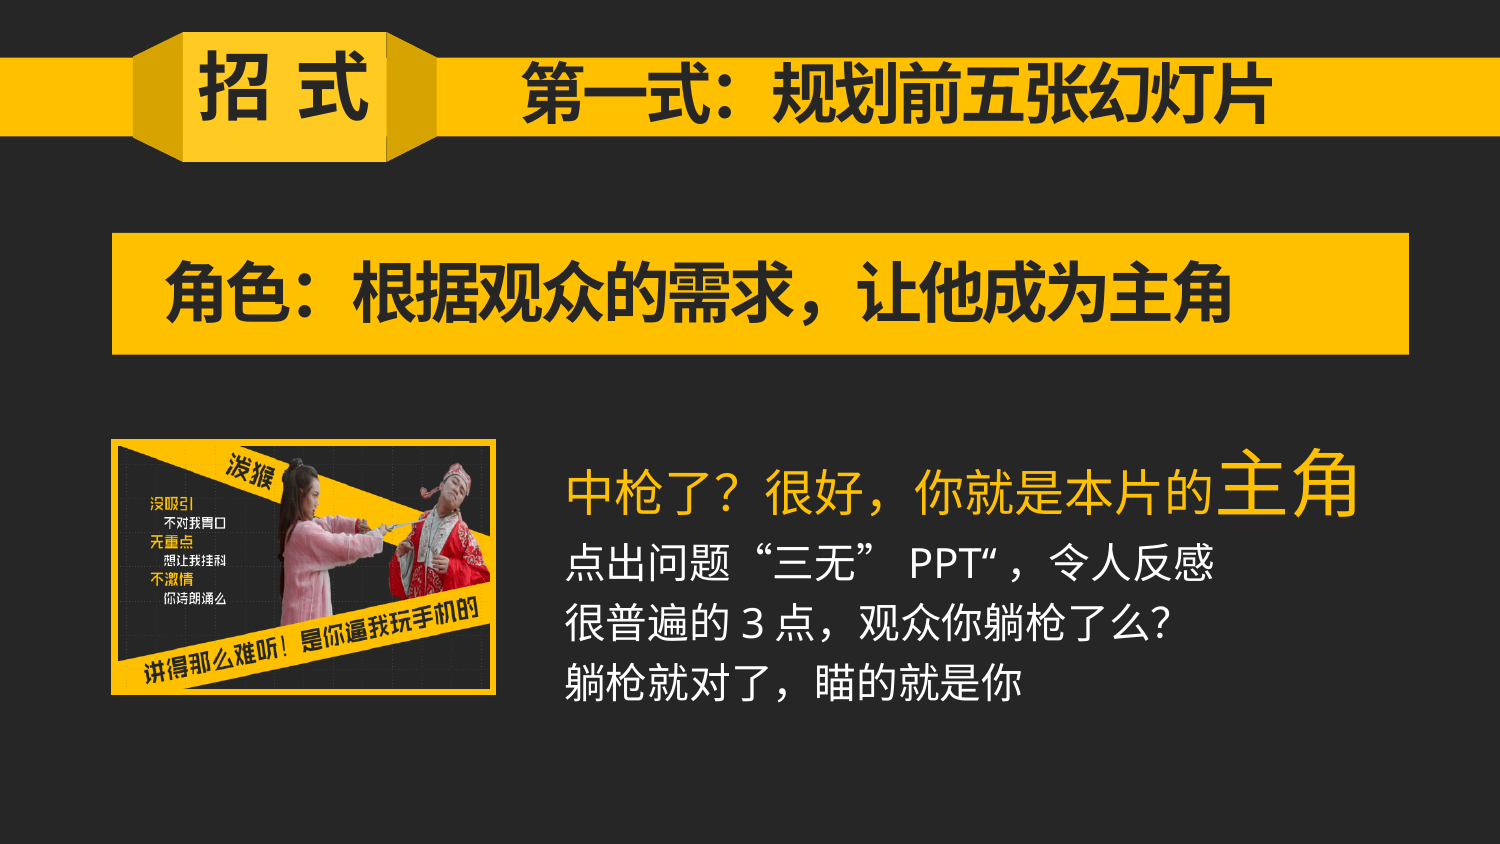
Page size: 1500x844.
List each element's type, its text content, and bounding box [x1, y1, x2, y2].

text_box [1400, 55, 1500, 138]
text_box [130, 30, 181, 164]
text_box 招 式 [182, 32, 417, 137]
text_box [0, 55, 131, 138]
text_box [438, 55, 505, 138]
text_box [181, 30, 389, 164]
text_box [110, 231, 1411, 357]
text_box 第一式：规划前五张幻灯片 [505, 44, 1400, 139]
text_box [389, 45, 439, 164]
text_box 角色：根据观众的需求，让他成为主角 [147, 243, 1491, 338]
text_box 中枪了？很好，你就是本片的主角 点出问题“三无”PPT“，令人反感 很普遍的3点，观众你躺枪了么？ 躺枪就对了，瞄的就是你 [549, 411, 1471, 715]
picture [117, 445, 491, 690]
